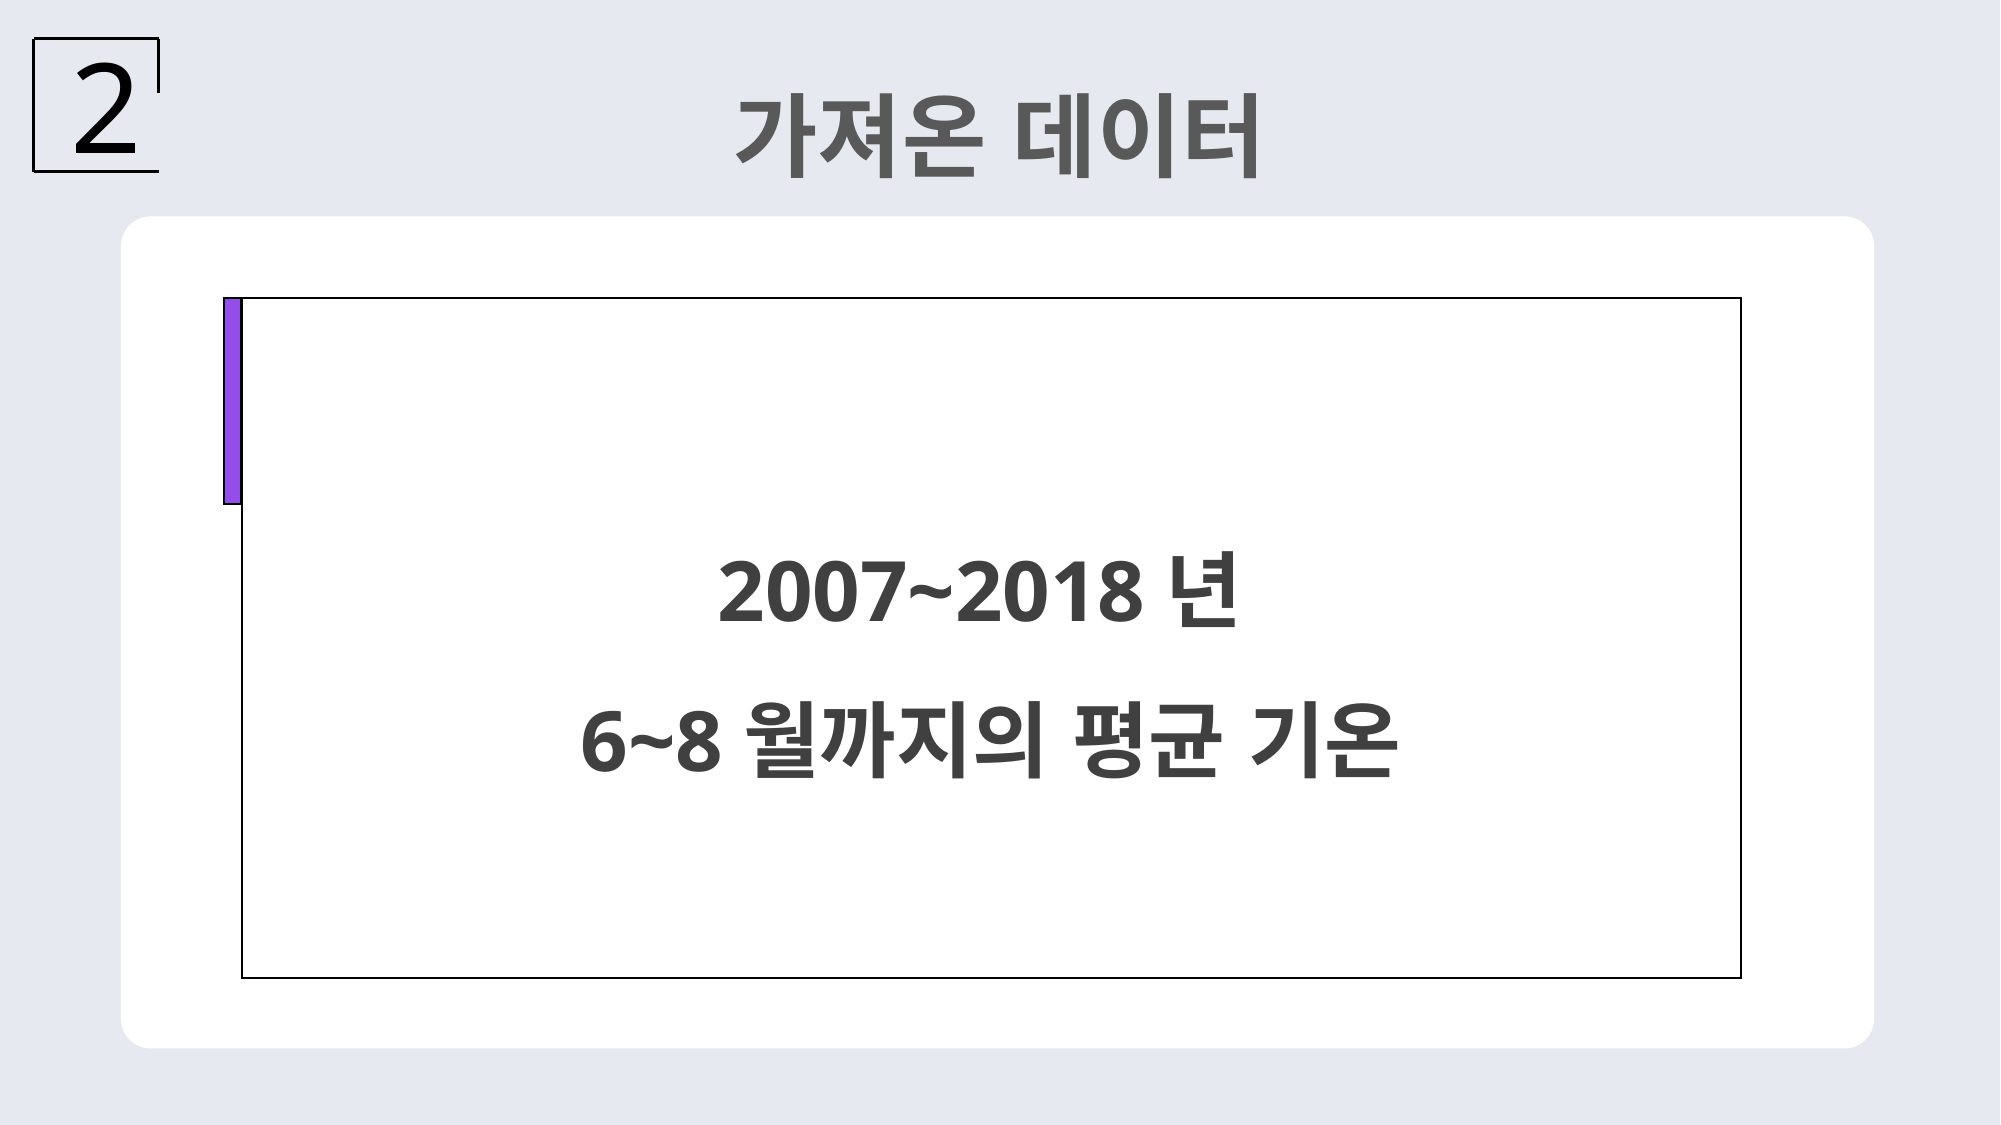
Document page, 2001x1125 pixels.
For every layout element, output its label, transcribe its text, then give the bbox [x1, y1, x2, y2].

text_box 가져온 데이터 [0, 16, 2000, 196]
text_box [223, 297, 242, 505]
text_box [119, 215, 1876, 1050]
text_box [33, 21, 166, 189]
text_box 2007~2018년 6~8월까지의 평균 기온 [241, 297, 1742, 979]
